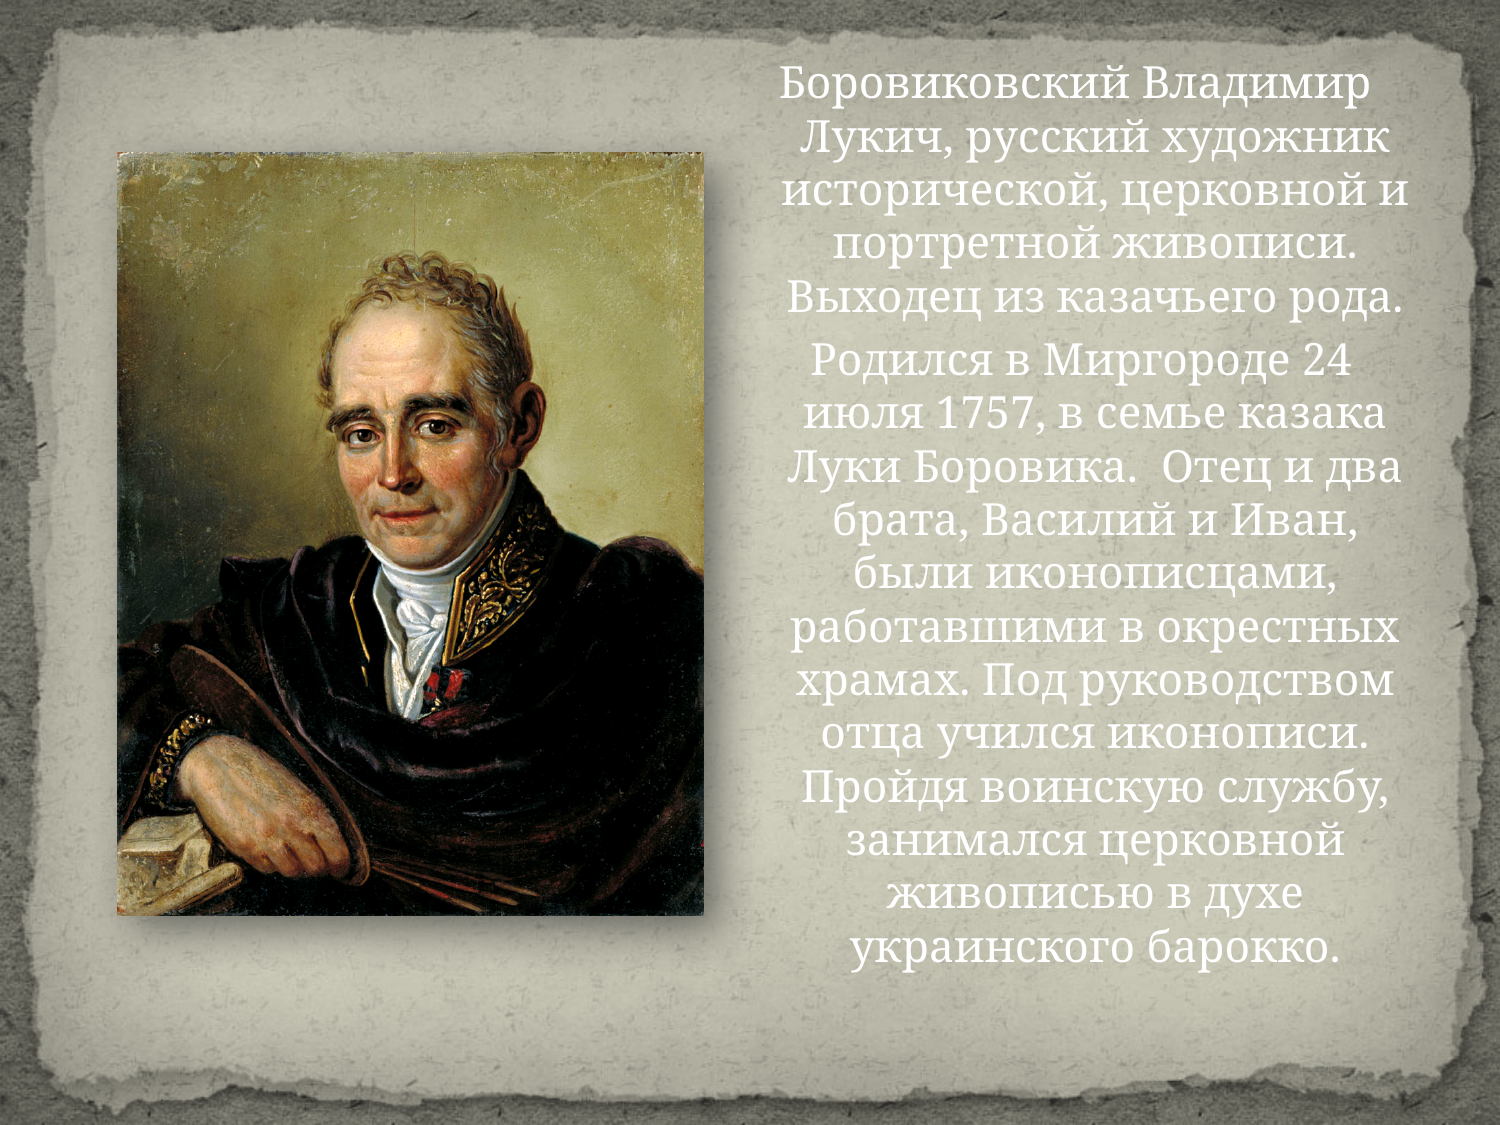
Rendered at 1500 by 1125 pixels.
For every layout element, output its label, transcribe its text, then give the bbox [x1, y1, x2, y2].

list Боровиковский Владимир Лукич, русский художник исторической, церковной и портретной живописи. Выходец из казачьего рода. Родился в Миргороде 24 июля 1757, в семье казака Луки Боровика. Отец и два брата, Василий и Иван, были иконописцами, работавшими в окрестных храмах. Под руководством отца учился иконописи. Пройдя воинскую службу, занимался церковной живописью в духе украинского барокко. [726, 46, 1425, 1000]
picture [117, 152, 704, 916]
